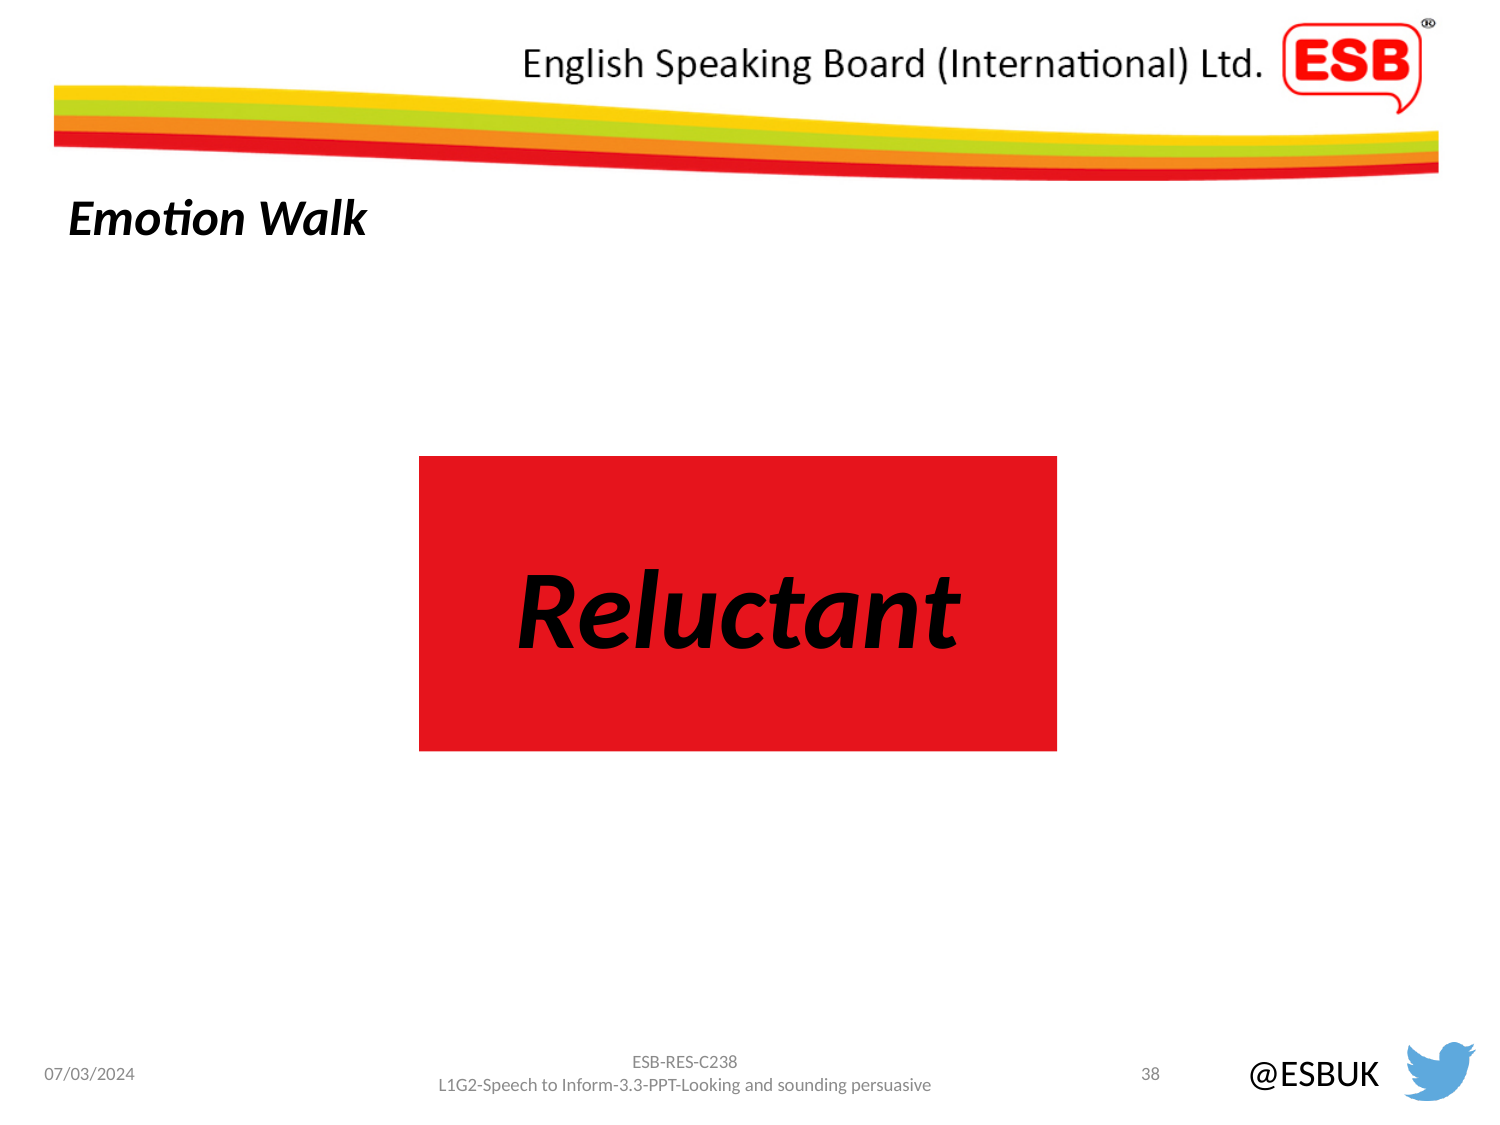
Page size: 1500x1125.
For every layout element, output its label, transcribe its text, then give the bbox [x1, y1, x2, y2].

text_box Reluctant [418, 455, 1058, 753]
slide_number 38 [930, 1042, 1176, 1103]
picture [1404, 1042, 1476, 1101]
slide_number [29, 1042, 367, 1103]
picture [0, 0, 1500, 189]
title Emotion Walk [53, 183, 1347, 255]
footer ESB-RES-C238 L1G2-Speech to Inform-3.3-PPT-Looking and sounding persuasive [395, 1042, 930, 1103]
